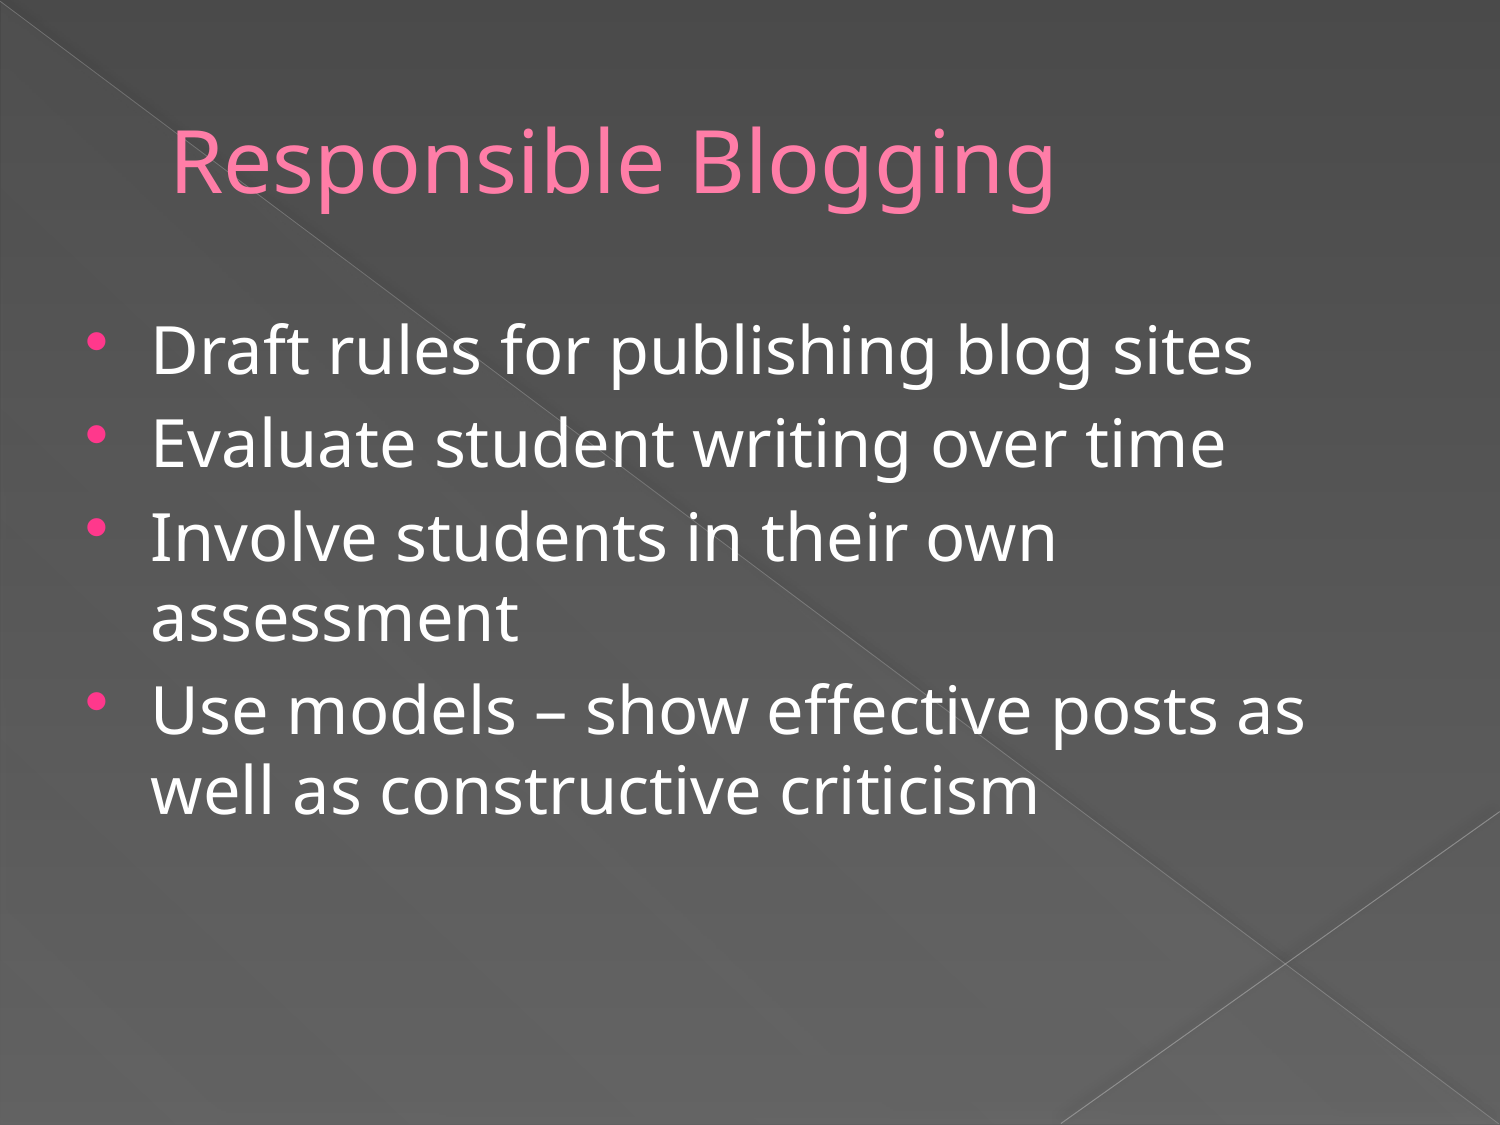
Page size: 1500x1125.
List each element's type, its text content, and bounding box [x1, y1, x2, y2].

title Responsible Blogging [75, 43, 1425, 274]
list Draft rules for publishing blog sites Evaluate student writing over time Involve students in their own assessment Use models – show effective posts as well as constructive criticism [62, 299, 1413, 1050]
